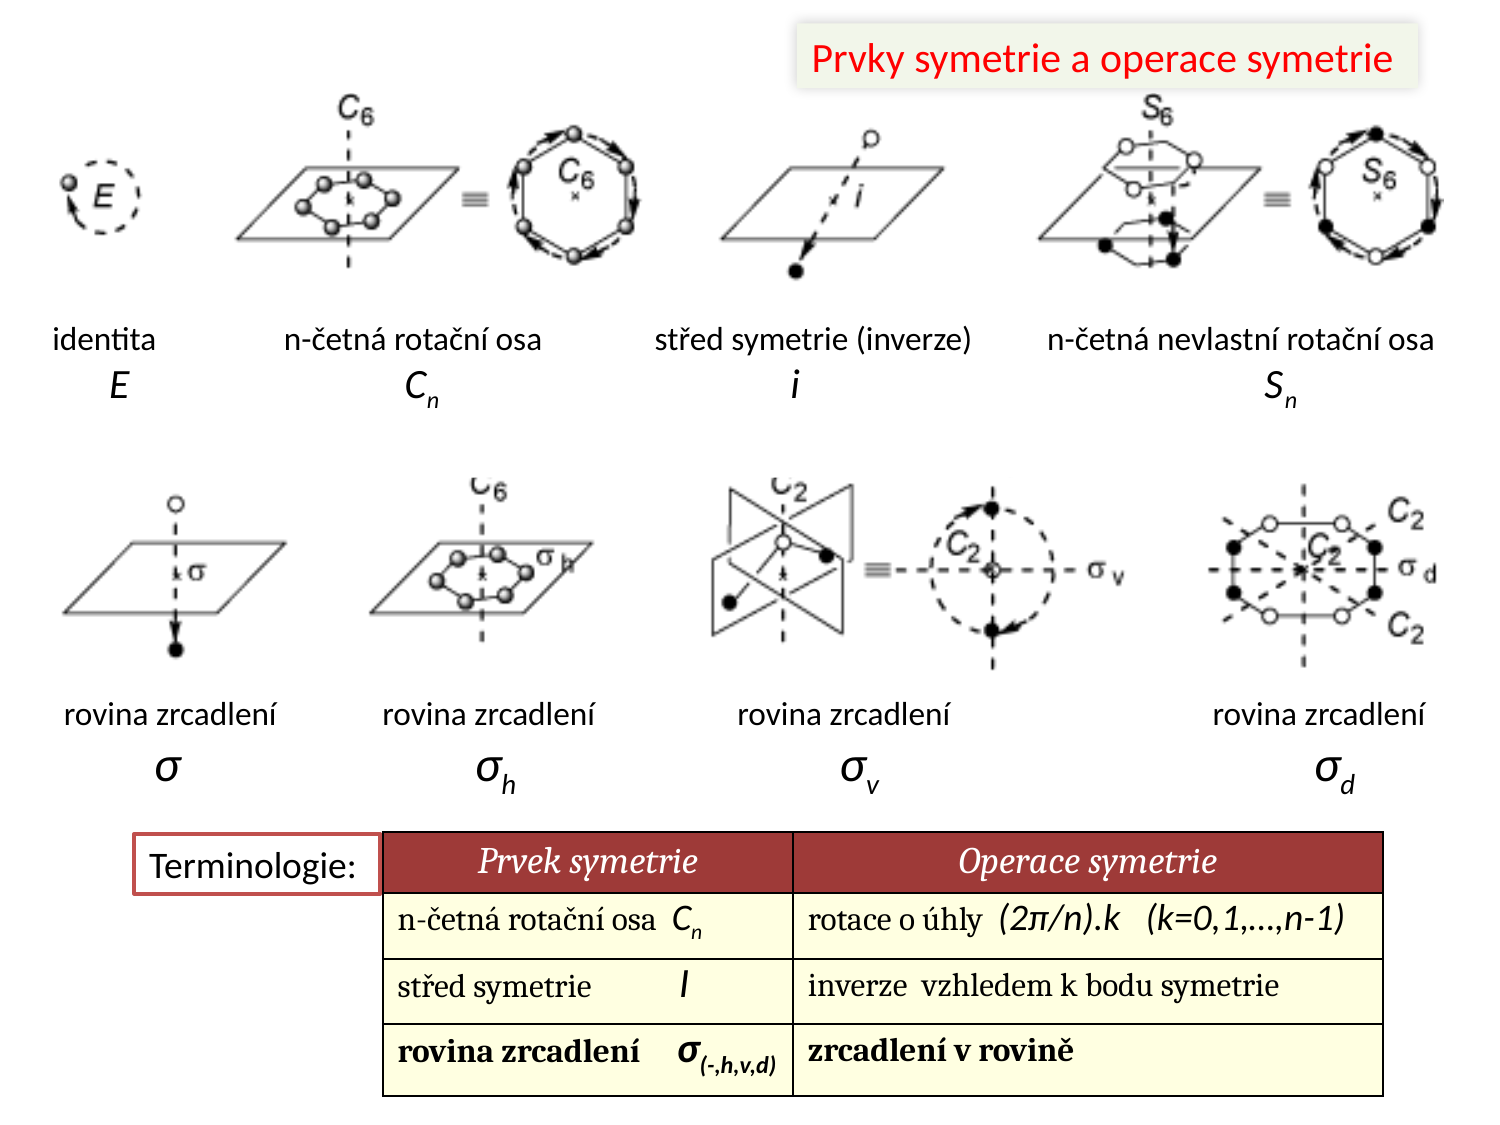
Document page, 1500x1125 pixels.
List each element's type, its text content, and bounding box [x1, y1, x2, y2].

table_cell inverze vzhledem k bodu symetrie [794, 960, 1382, 1023]
table_header Prvek symetrie [384, 833, 792, 892]
table_cell zrcadlení v rovině [794, 1025, 1382, 1095]
table_header Operace symetrie [794, 833, 1382, 892]
table_cell n-četná rotační osa Cn [384, 894, 792, 958]
table_cell rovina zrcadlení σ(-,h,v,d) [384, 1025, 792, 1095]
text_box Terminologie: [132, 832, 382, 896]
table_cell střed symetrie I [384, 960, 792, 1023]
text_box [37, 93, 1468, 801]
table_cell rotace o úhly (2π/n).k (k=0,1,…,n-1) [794, 894, 1382, 958]
text_box Prvky symetrie a operace symetrie [795, 21, 1420, 90]
